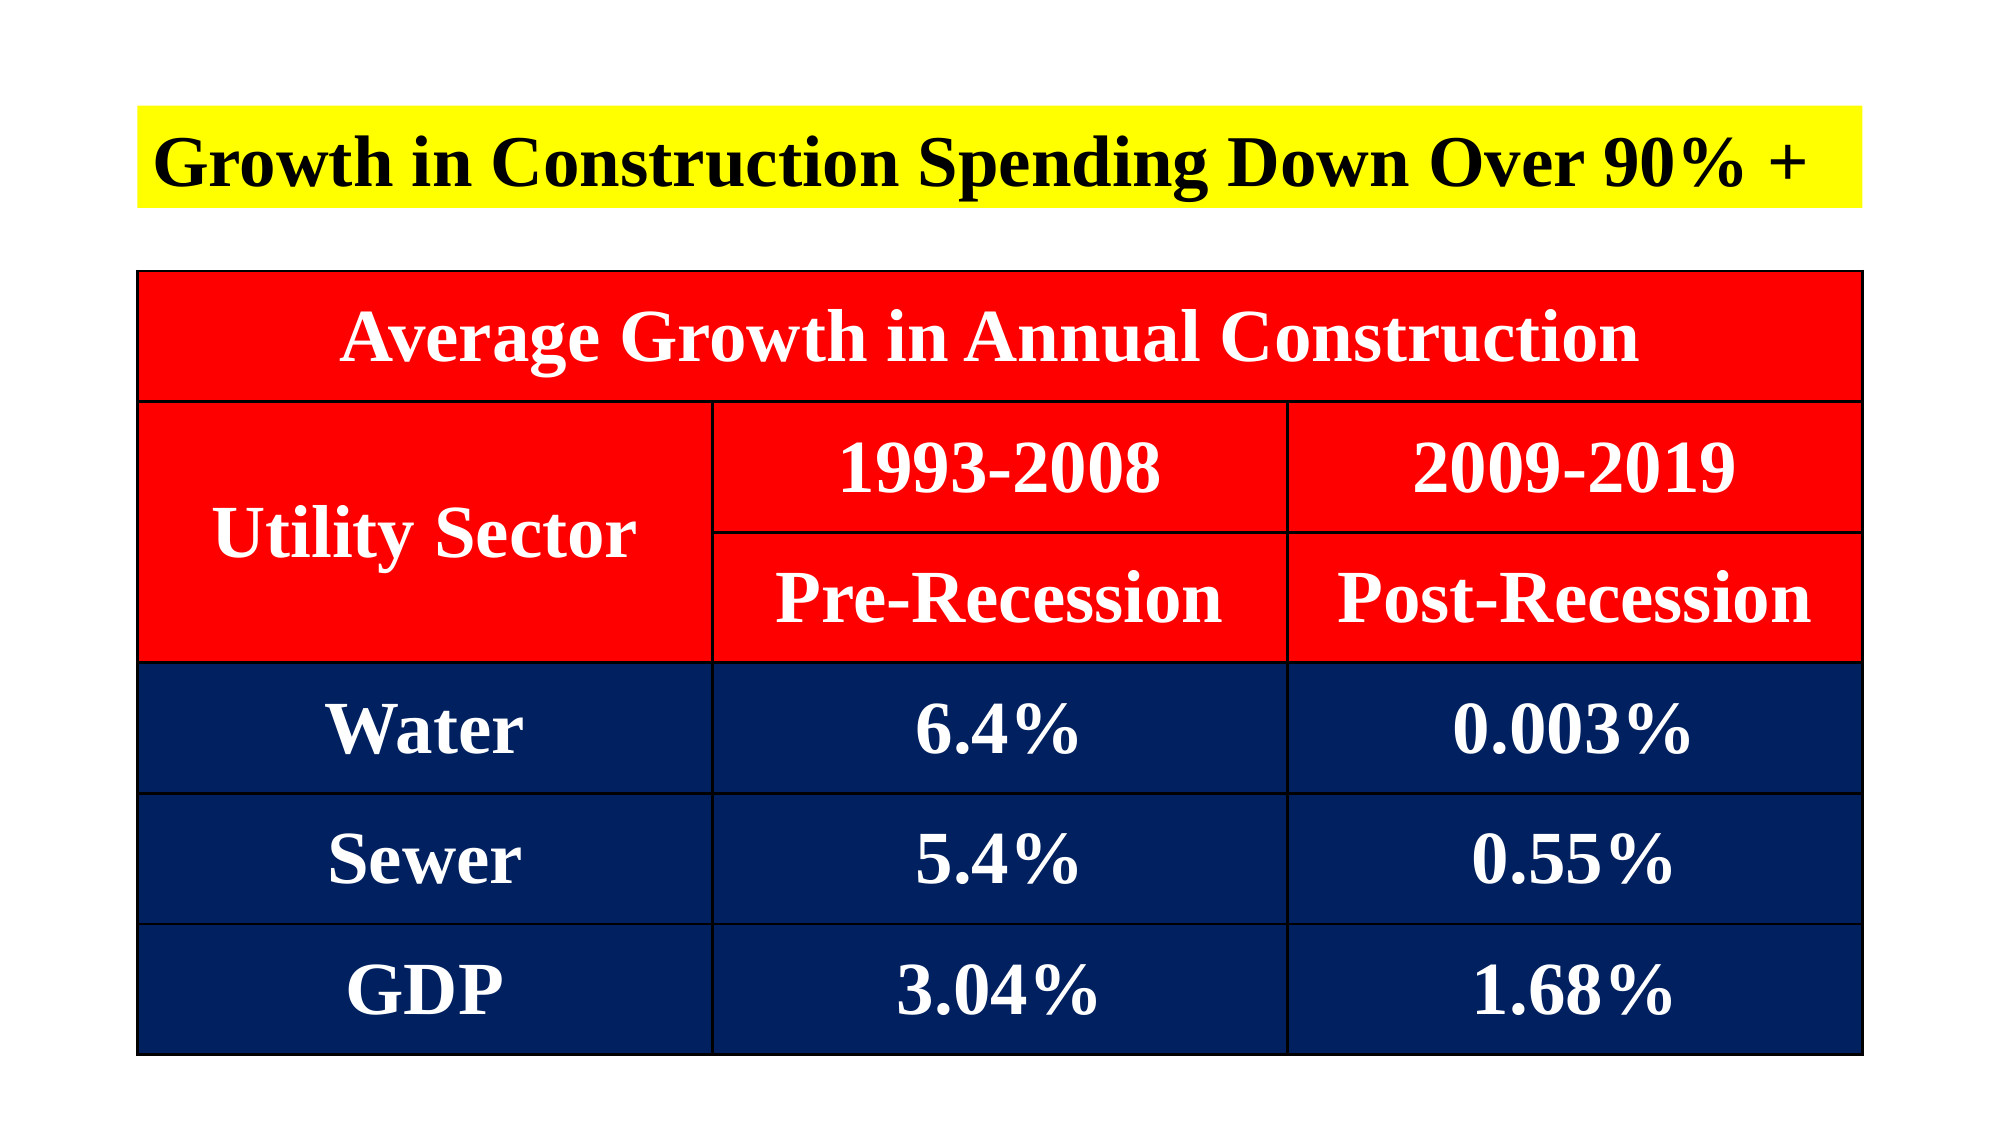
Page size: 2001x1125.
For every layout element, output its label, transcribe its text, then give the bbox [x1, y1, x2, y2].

table_cell 3.04% [714, 925, 1286, 1053]
table_cell 0.55% [1289, 795, 1861, 923]
table_cell 2009-2019 [1289, 403, 1861, 531]
text_box Growth in Construction Spending Down Over 90% + [137, 105, 1863, 208]
table_cell 5.4% [714, 795, 1286, 923]
table_cell Post-Recession [1289, 534, 1861, 661]
table_cell Water [139, 664, 711, 792]
table_cell Sewer [139, 795, 711, 923]
table_cell Pre-Recession [714, 534, 1286, 661]
table_cell 0.003% [1289, 664, 1861, 792]
table_cell 1.68% [1289, 925, 1861, 1053]
table_header Average Growth in Annual Construction [139, 272, 1861, 400]
table_cell 6.4% [714, 664, 1286, 792]
table_cell 1993-2008 [714, 403, 1286, 531]
table_cell Utility Sector [139, 403, 711, 661]
table_cell GDP [139, 925, 711, 1053]
